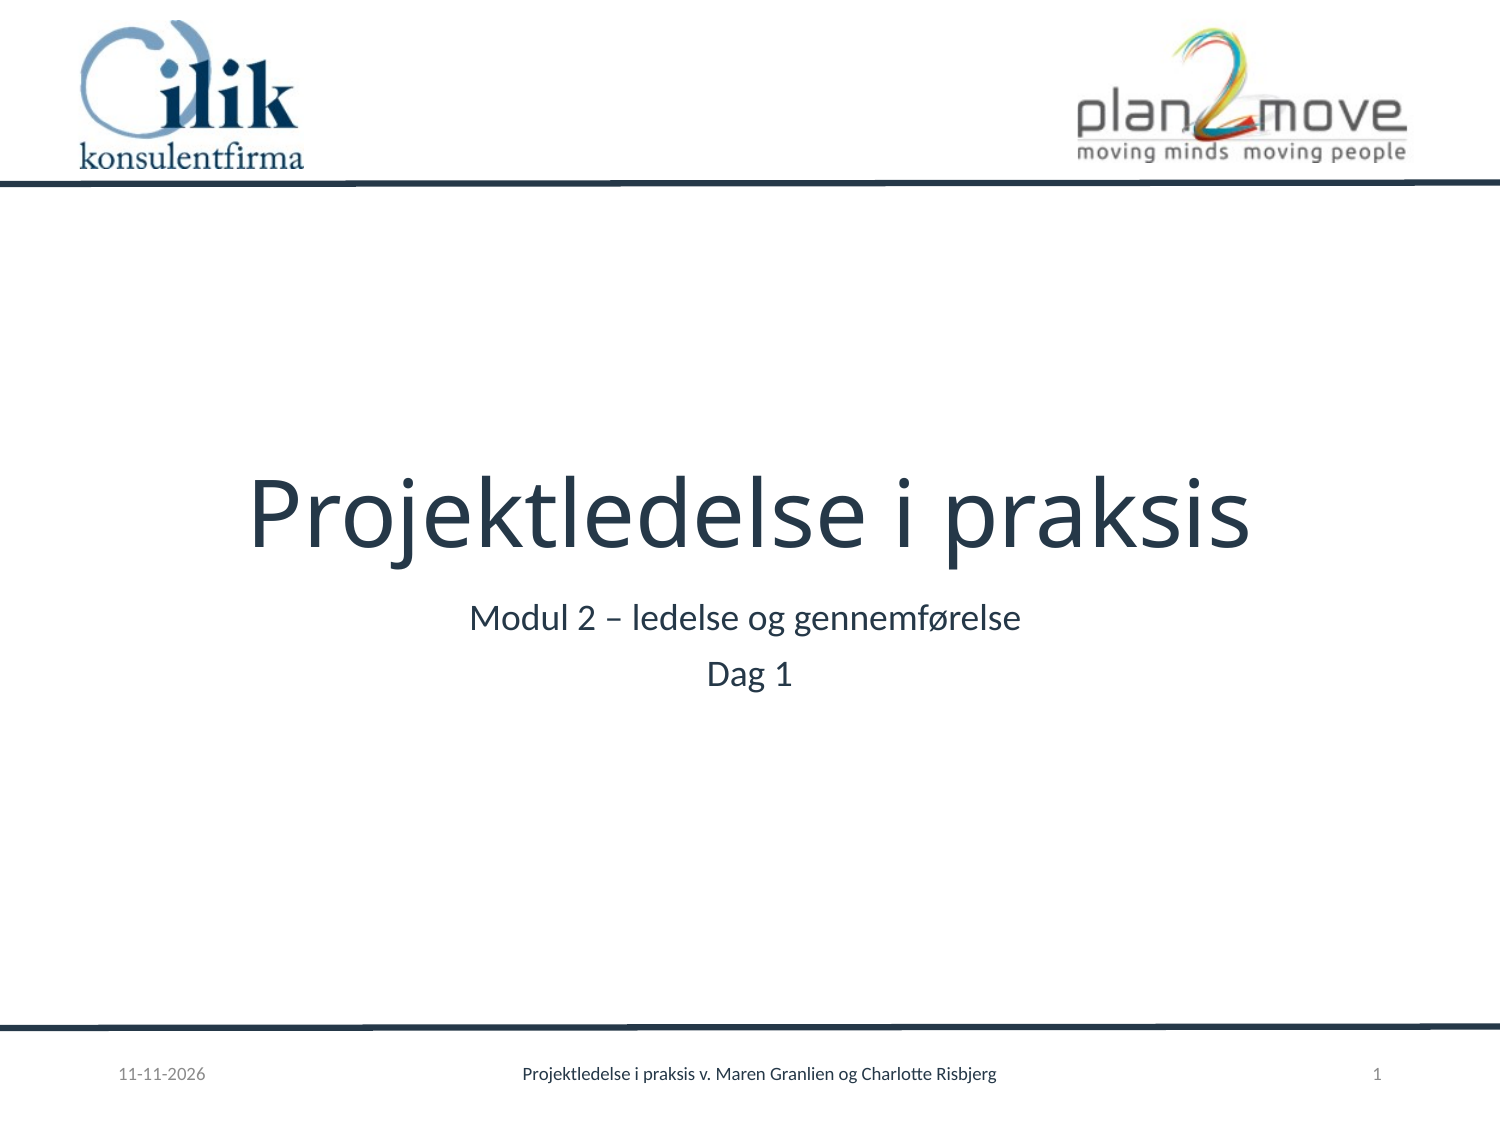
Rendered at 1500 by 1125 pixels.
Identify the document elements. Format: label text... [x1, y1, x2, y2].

picture [1077, 0, 1430, 163]
subtitle Modul 2 – ledelse og gennemførelse Dag 1 [187, 590, 1313, 863]
picture [70, 20, 304, 169]
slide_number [103, 1042, 252, 1103]
footer Projektledelse i praksis v. Maren Granlien og Charlotte Risbjerg [265, 1042, 1254, 1103]
slide_number 1 [1281, 1042, 1397, 1103]
title Projektledelse i praksis [187, 184, 1313, 576]
